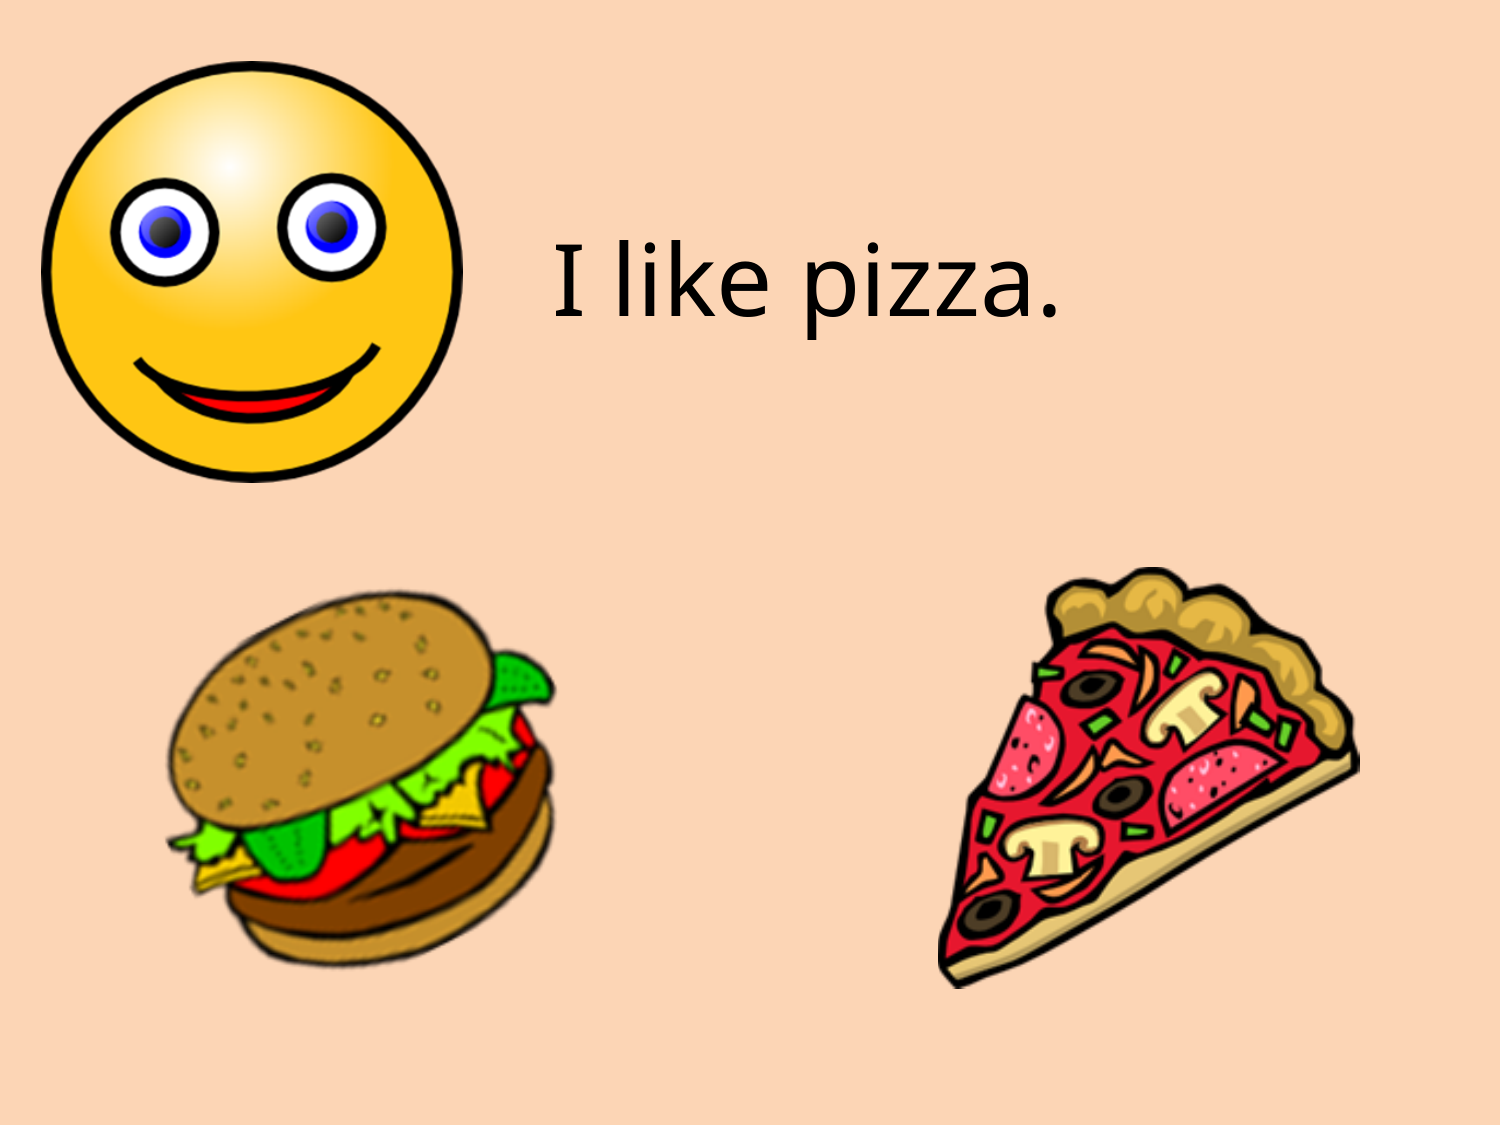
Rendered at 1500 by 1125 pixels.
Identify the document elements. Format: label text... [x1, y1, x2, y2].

picture [100, 523, 640, 1036]
text_box I like pizza. [537, 209, 1306, 344]
picture [938, 567, 1360, 989]
picture [40, 60, 463, 483]
